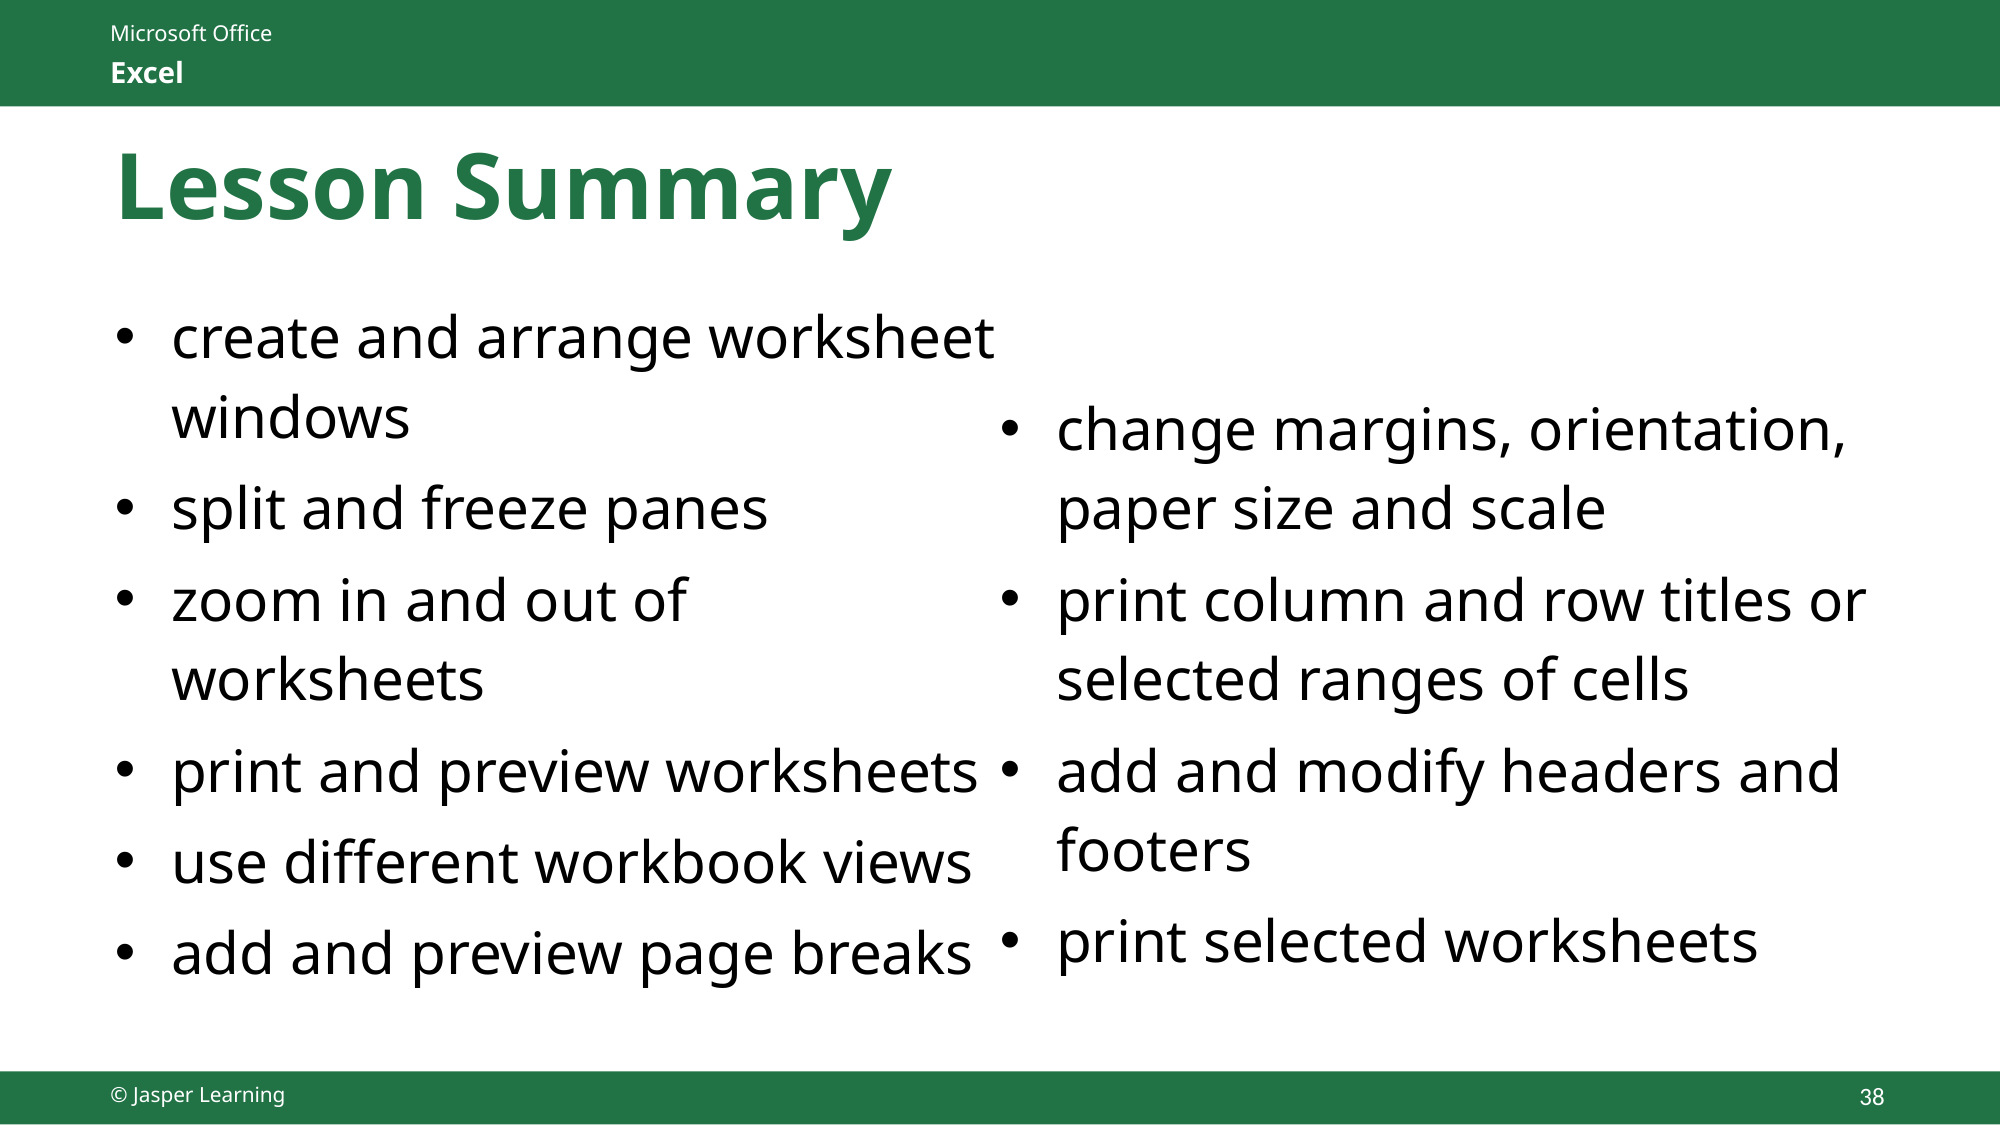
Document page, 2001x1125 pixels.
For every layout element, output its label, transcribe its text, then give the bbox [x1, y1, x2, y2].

slide_number 38 [1433, 1065, 1900, 1125]
title Lesson Summary [99, 118, 1866, 248]
footer © Jasper Learning [95, 1065, 729, 1125]
list create and arrange worksheet windows​ split and freeze panes​ zoom in and out of worksheets​ print and preview worksheets​ use different workbook views add and preview page breaks​ change margins, orientation, paper size and scale​ print column and row titles or selected ranges of cells​ add and modify headers and footers​ print selected worksheets​ [99, 283, 1900, 1026]
